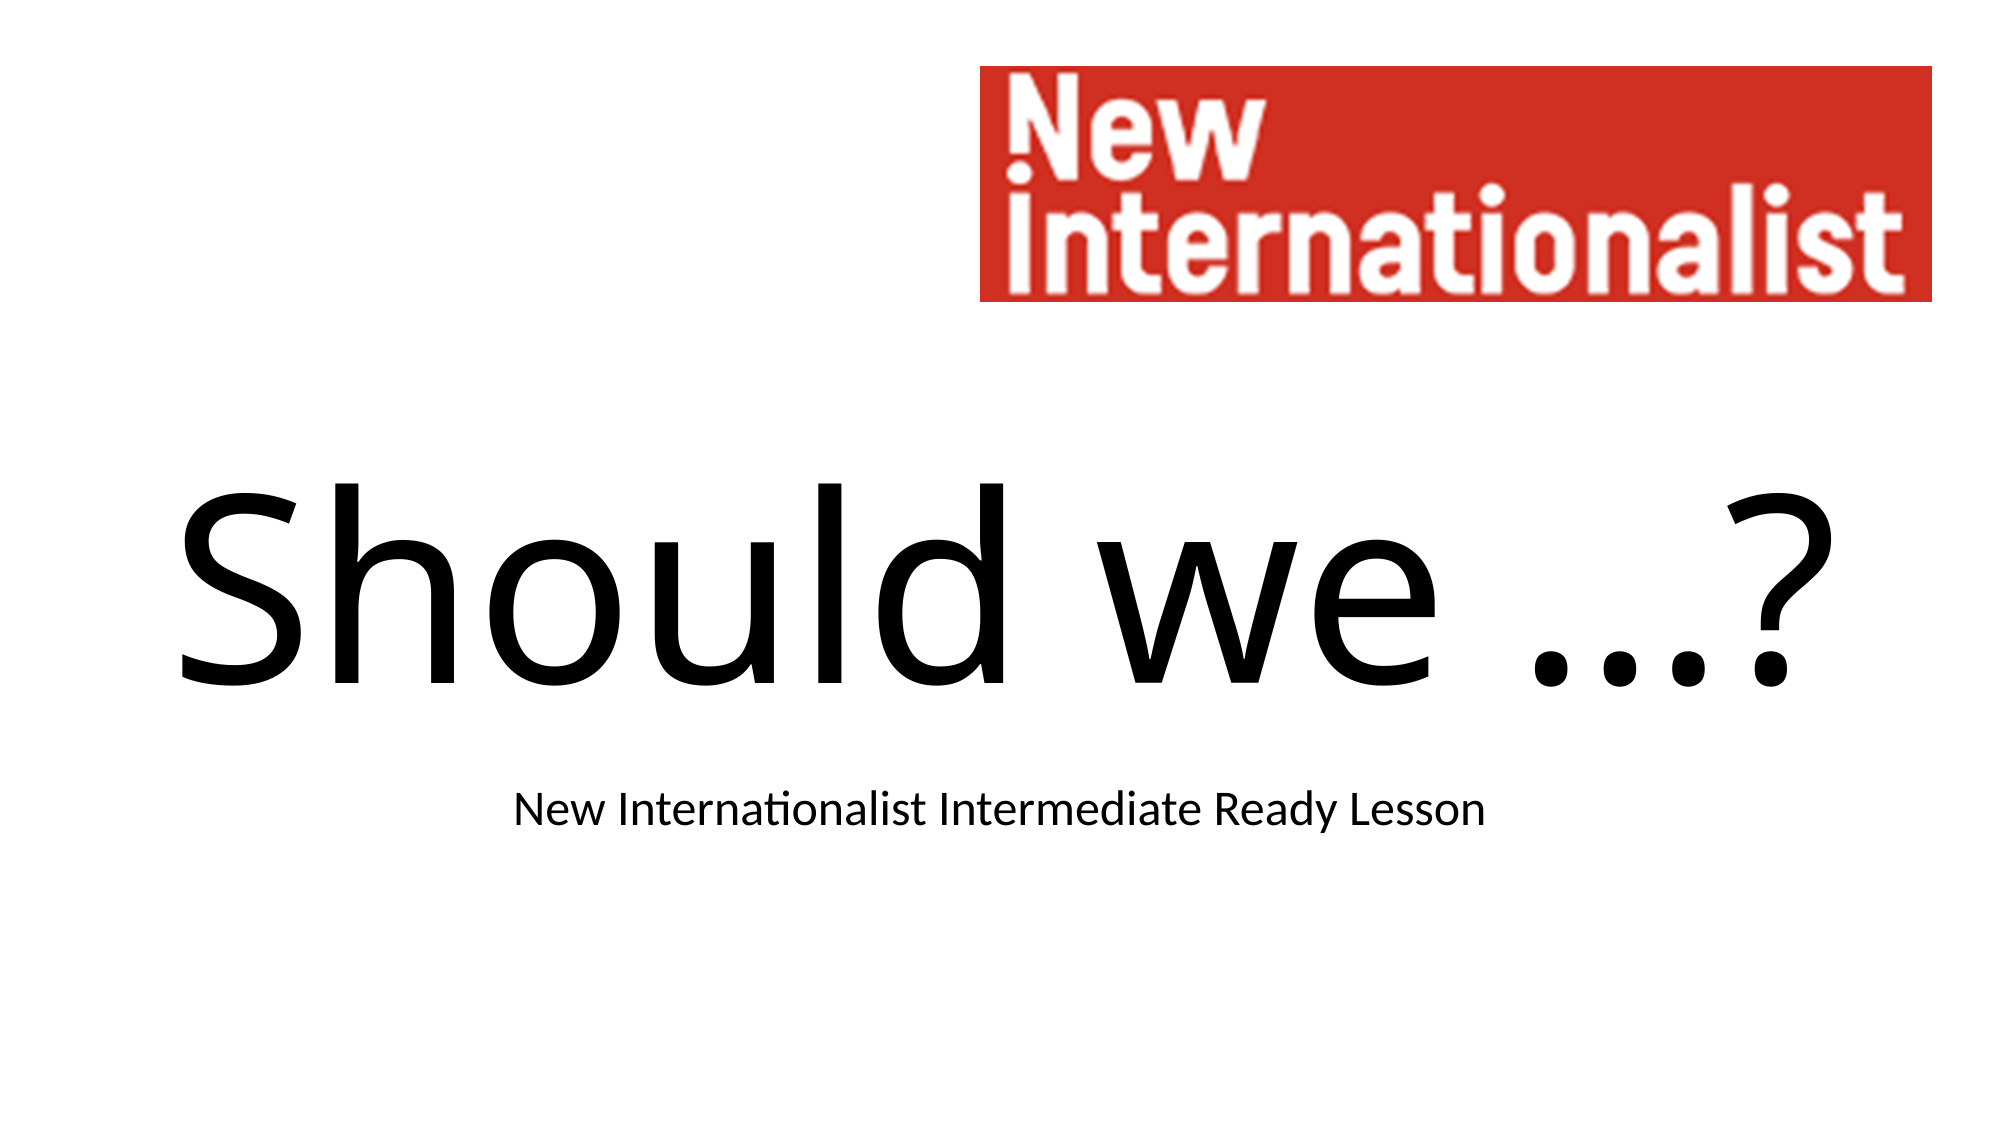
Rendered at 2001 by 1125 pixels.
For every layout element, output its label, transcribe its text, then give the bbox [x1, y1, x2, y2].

subtitle New Internationalist Intermediate Ready Lesson [249, 775, 1750, 863]
picture [980, 66, 1933, 302]
title Should we …? [147, 184, 1861, 748]
